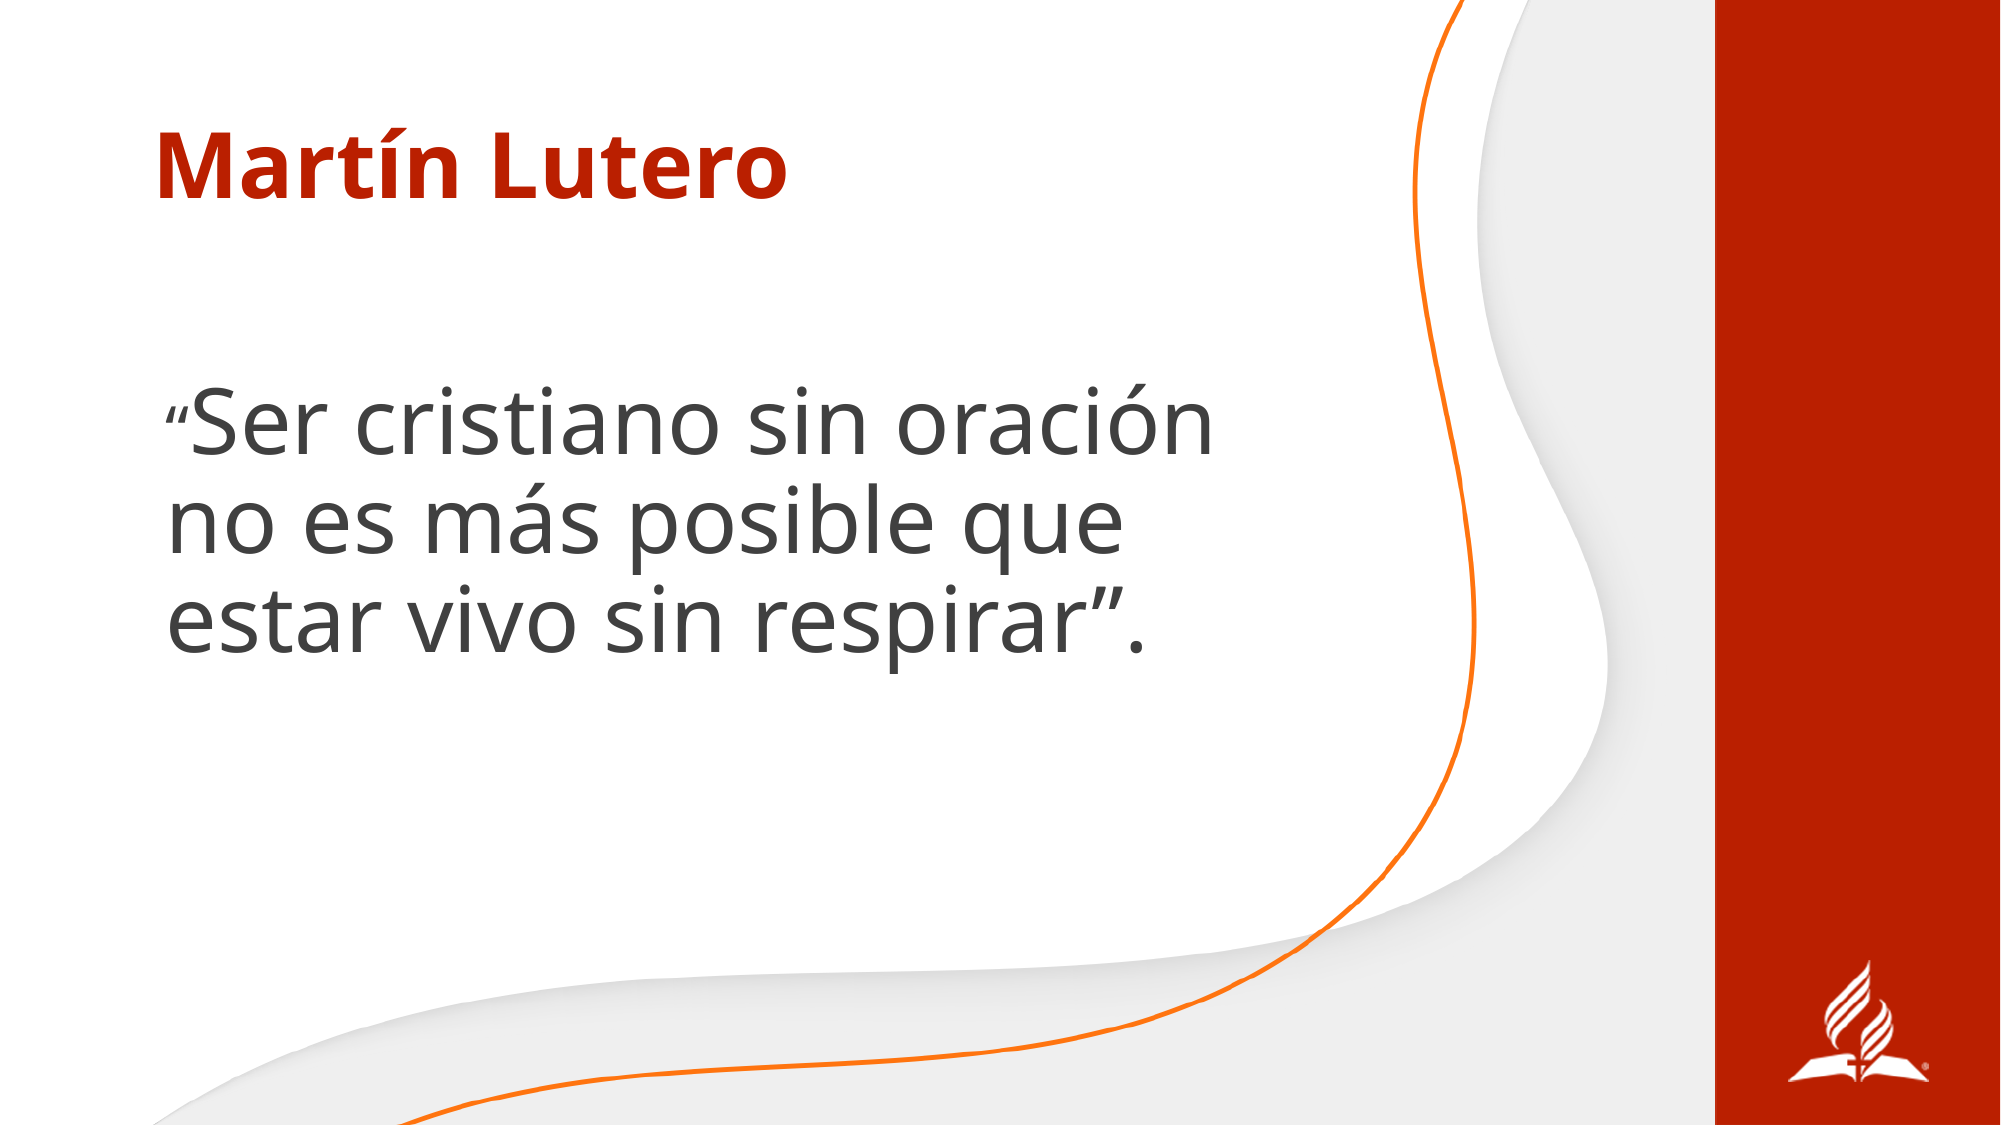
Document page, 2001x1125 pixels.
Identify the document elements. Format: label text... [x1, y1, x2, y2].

title Martín Lutero [137, 59, 1659, 278]
picture [0, 0, 2001, 1125]
list “Ser cristiano sin oración no es más posible que estar vivo sin respirar”. [150, 186, 1360, 862]
